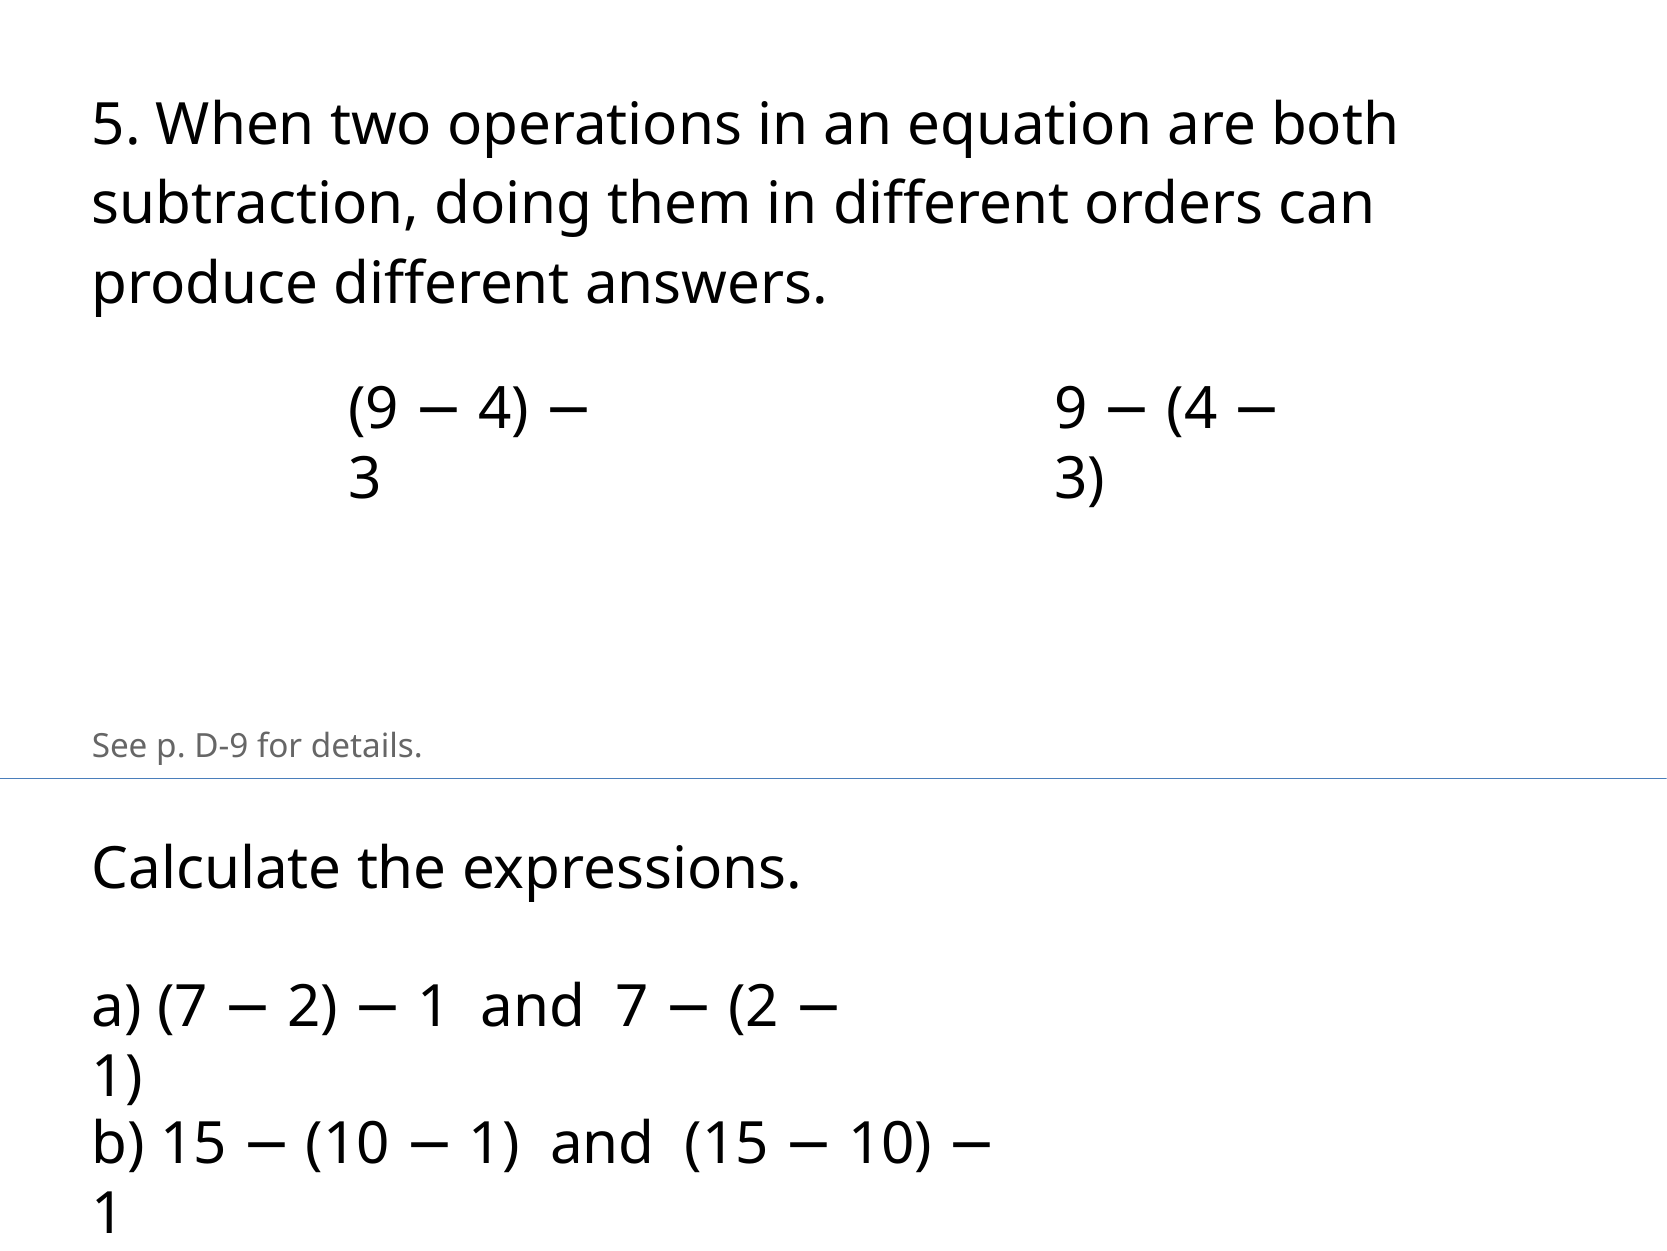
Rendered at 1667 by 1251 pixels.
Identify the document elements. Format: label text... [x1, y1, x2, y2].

text_box b) 15 − (10 − 1) and (15 − 10) − 1 [77, 1097, 1051, 1250]
text_box Calculate the expressions. [77, 822, 851, 908]
text_box 5. When two operations in an equation are both subtraction, doing them in different orders can produce different answers. [77, 68, 1613, 323]
text_box (9 − 4) − 3 [333, 362, 645, 518]
text_box 9 − (4 − 3) [1039, 362, 1351, 518]
text_box See p. D-9 for details. [77, 716, 453, 772]
text_box a) (7 − 2) − 1 and 7 − (2 − 1) [77, 960, 921, 1097]
